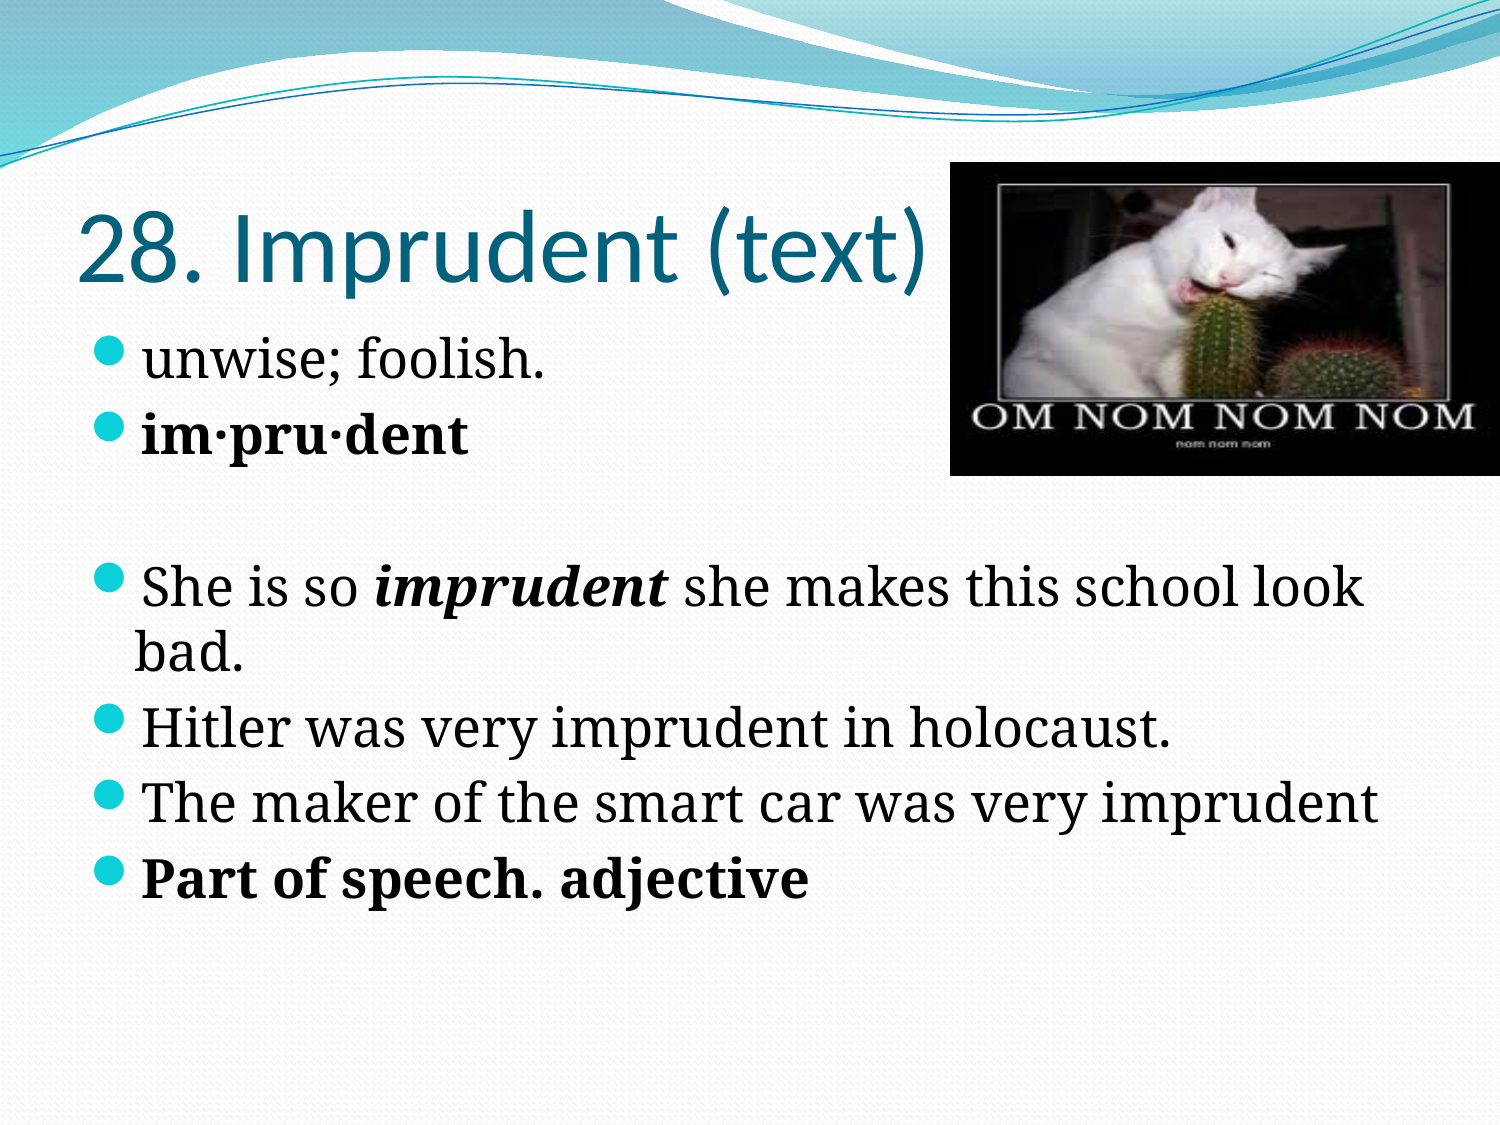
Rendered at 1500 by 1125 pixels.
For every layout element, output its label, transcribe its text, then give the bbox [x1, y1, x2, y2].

picture [949, 162, 1500, 476]
list unwise; foolish. im·pru·dent She is so imprudent she makes this school look bad. Hitler was very imprudent in holocaust. The maker of the smart car was very imprudent Part of speech. adjective [75, 317, 1425, 1038]
title 28. Imprudent (text) [75, 115, 1425, 303]
